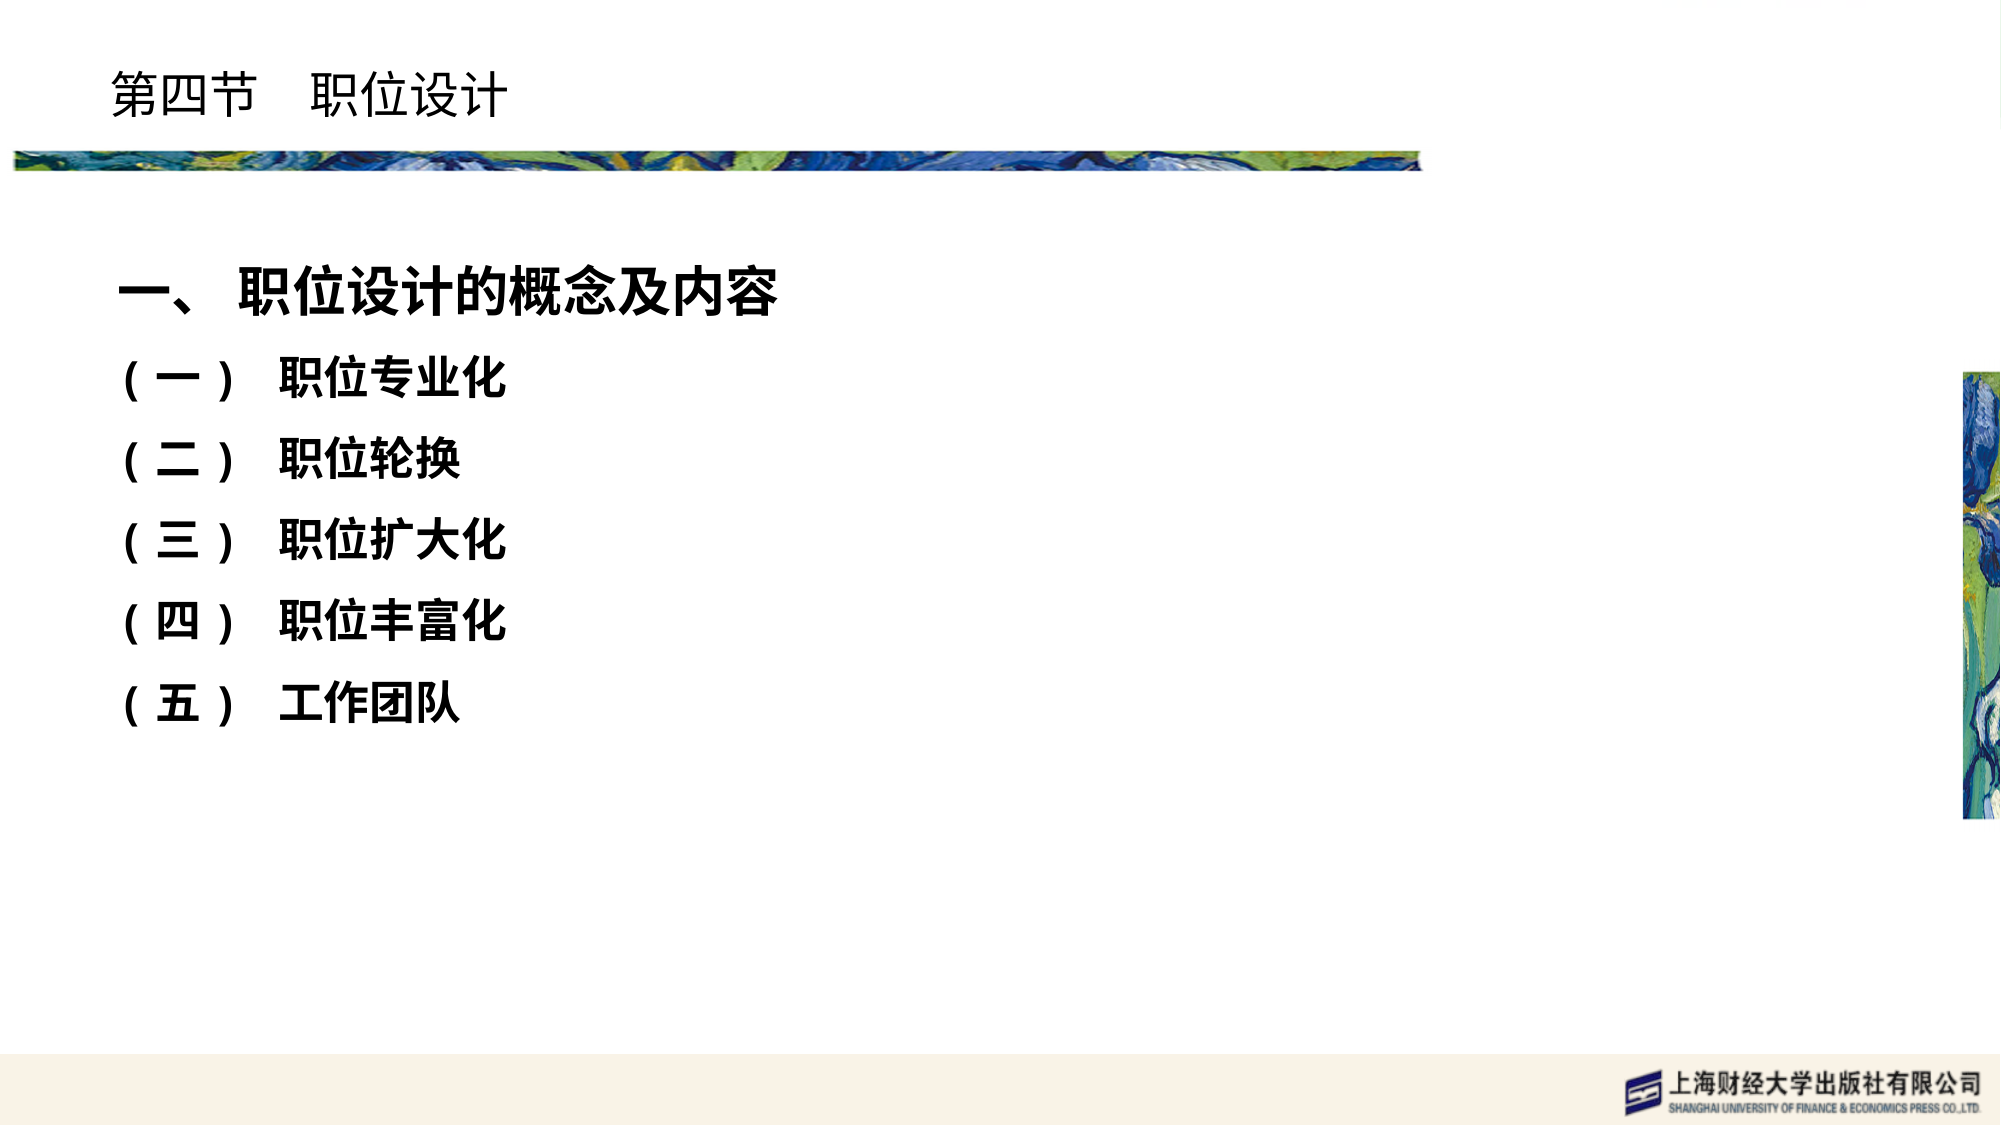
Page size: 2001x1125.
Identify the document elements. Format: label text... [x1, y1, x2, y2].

list 一、 职位设计的概念及内容 (一) 职位专业化 (二) 职位轮换 (三) 职位扩大化 (四) 职位丰富化 (五) 工作团队 [102, 233, 1898, 1032]
title 第四节 职位设计 [94, 42, 1451, 146]
picture [0, 0, 2001, 1125]
